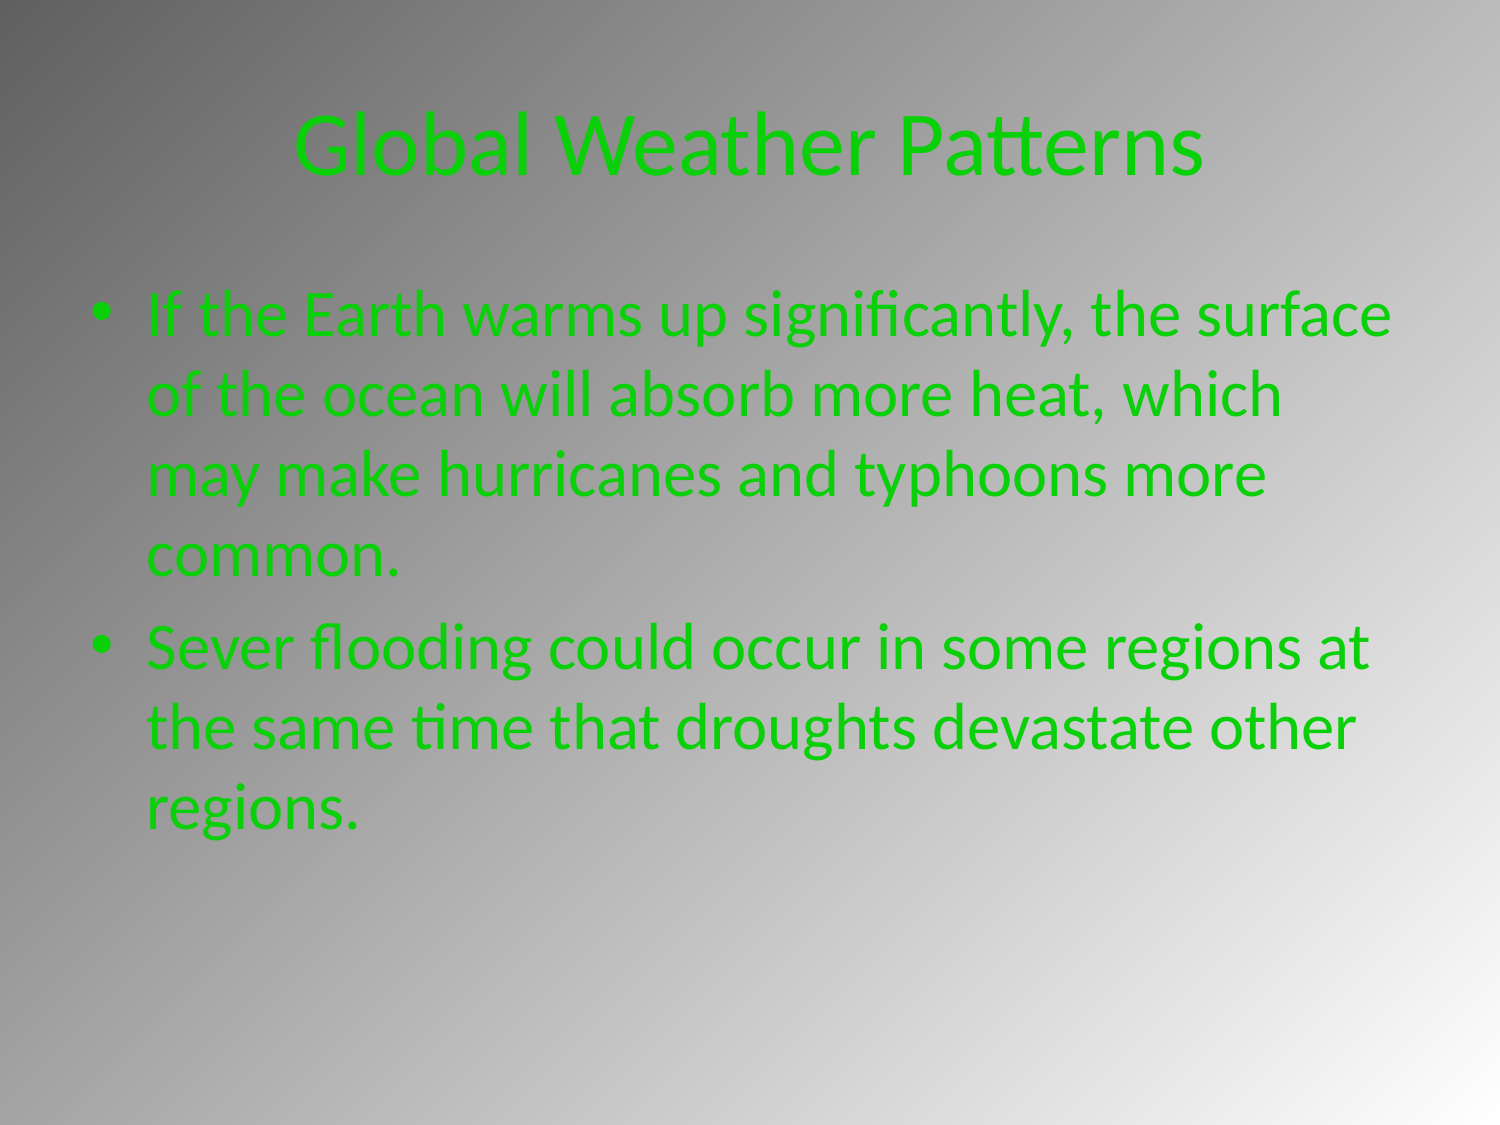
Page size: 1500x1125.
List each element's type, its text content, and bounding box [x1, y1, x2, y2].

title Global Weather Patterns [75, 45, 1425, 233]
list If the Earth warms up significantly, the surface of the ocean will absorb more heat, which may make hurricanes and typhoons more common. Sever flooding could occur in some regions at the same time that droughts devastate other regions. [75, 262, 1425, 1005]
